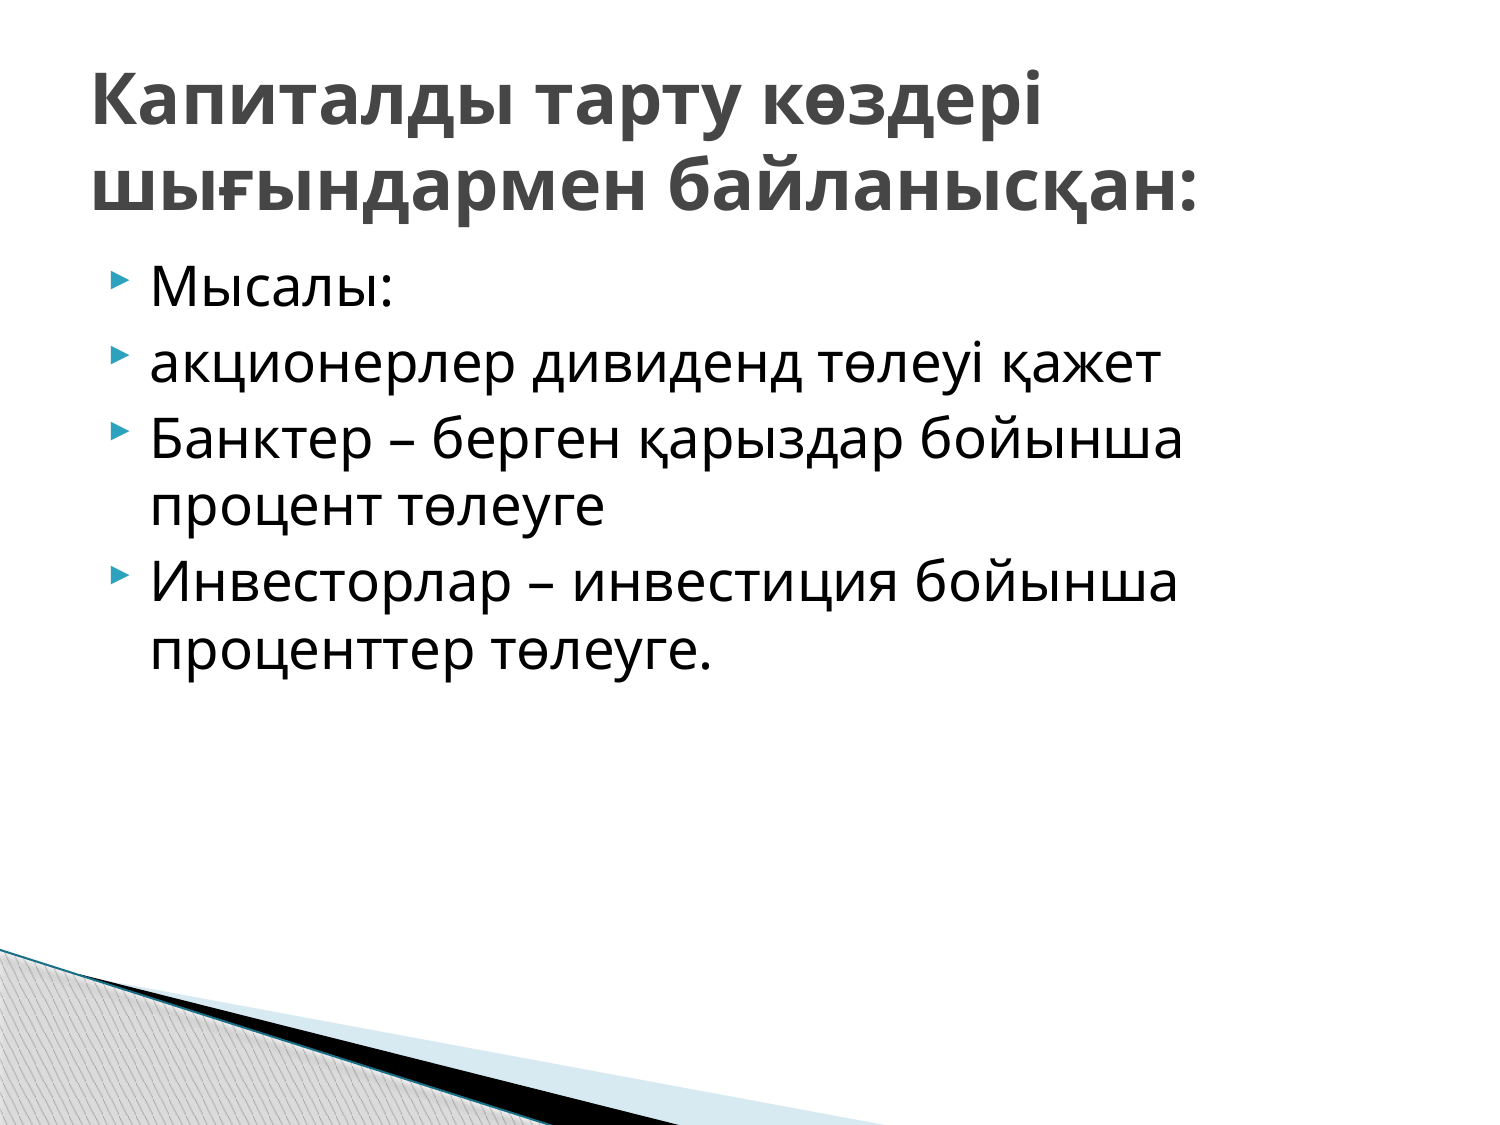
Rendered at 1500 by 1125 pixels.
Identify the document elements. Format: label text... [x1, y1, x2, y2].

title Капиталды тарту көздері шығындармен байланысқан: [75, 45, 1425, 233]
list Мысалы: акционерлер дивиденд төлеуі қажет Банктер – берген қарыздар бойынша процент төлеуге Инвесторлар – инвестиция бойынша проценттер төлеуге. [75, 243, 1425, 986]
